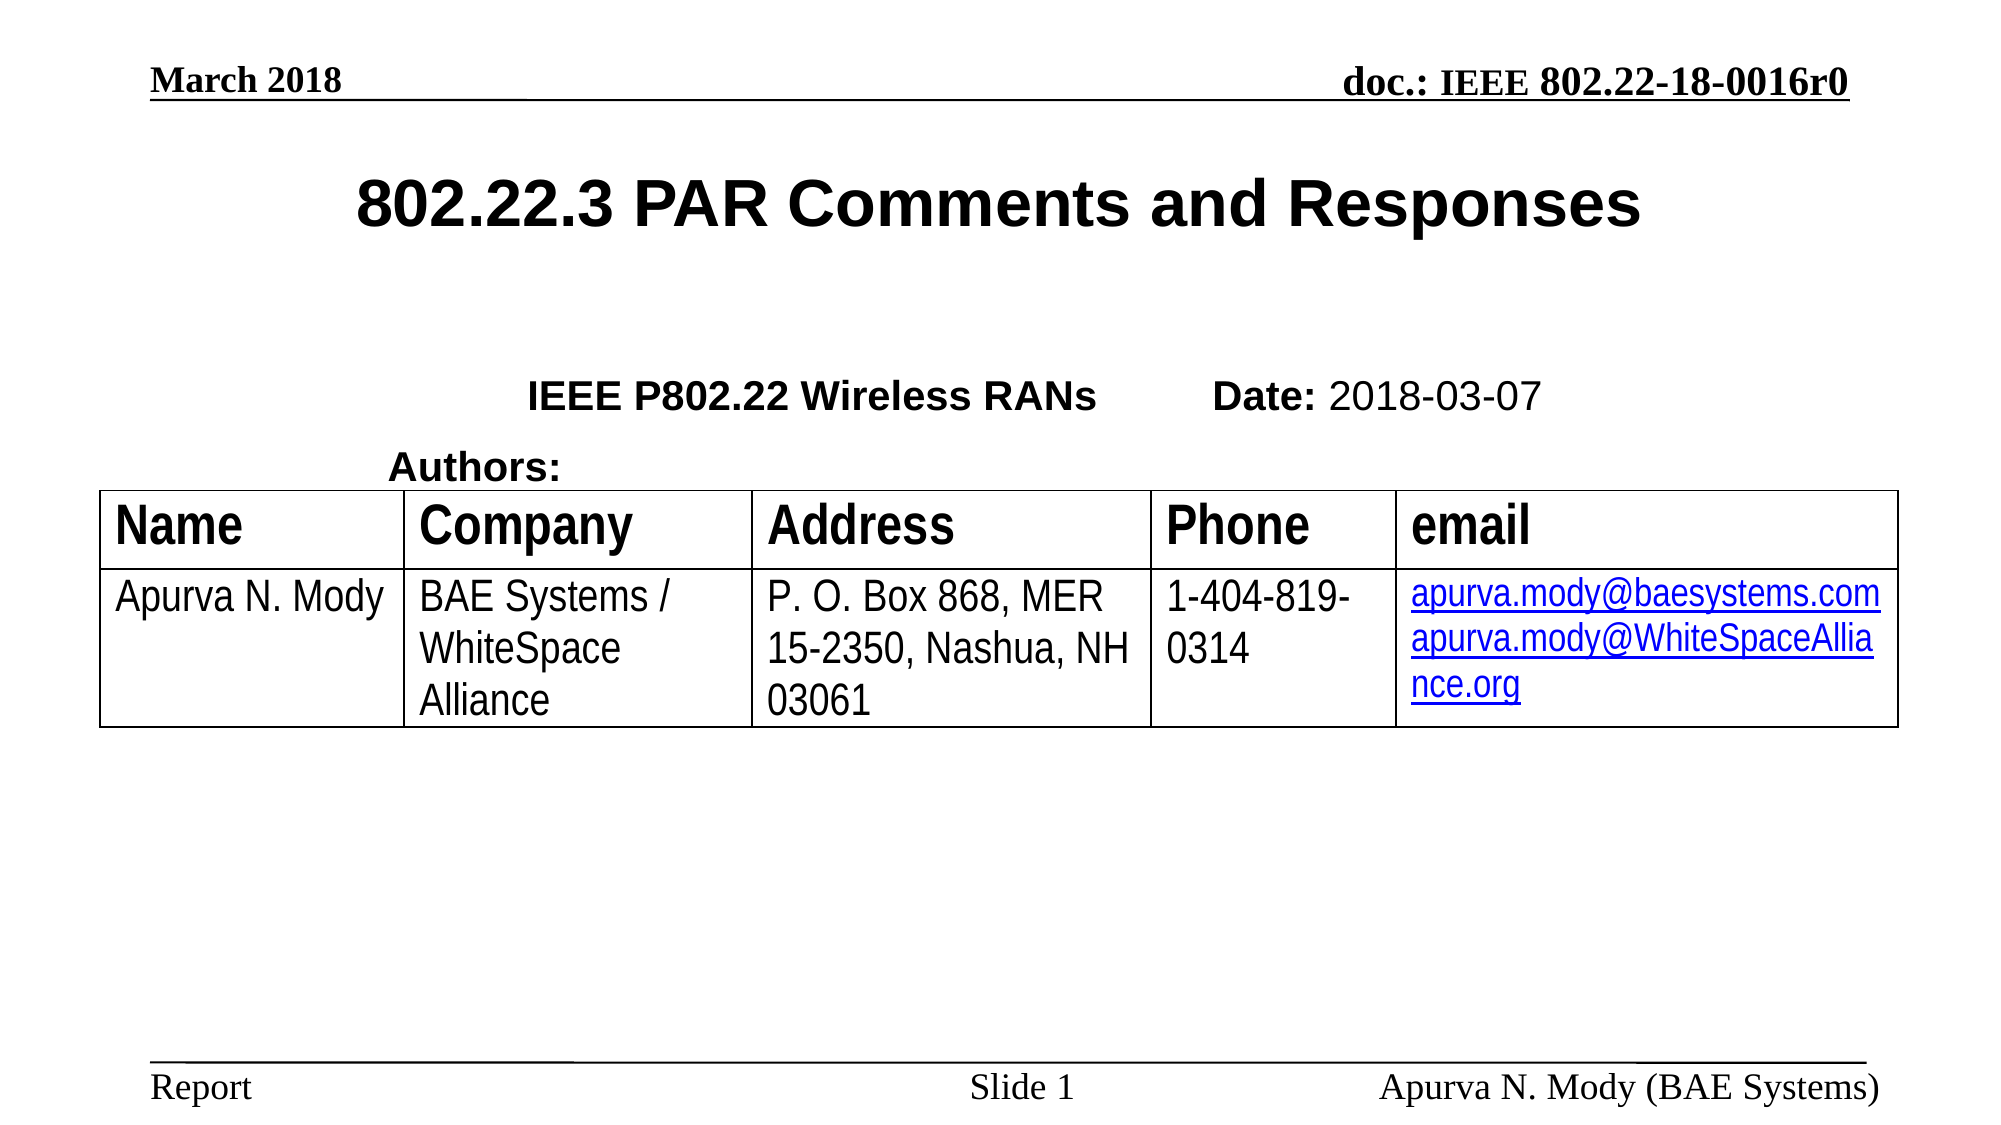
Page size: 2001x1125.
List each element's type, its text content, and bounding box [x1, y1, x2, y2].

footer Apurva N. Mody (BAE Systems) [1235, 1061, 1881, 1125]
text_box Authors: [372, 432, 610, 487]
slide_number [149, 49, 431, 100]
text_box IEEE P802.22 Wireless RANs Date: 2018-03-07 [397, 361, 1673, 425]
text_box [78, 489, 1945, 823]
slide_number Slide 1 [950, 1061, 1095, 1125]
title 802.22.3 PAR Comments and Responses [149, 112, 1850, 288]
